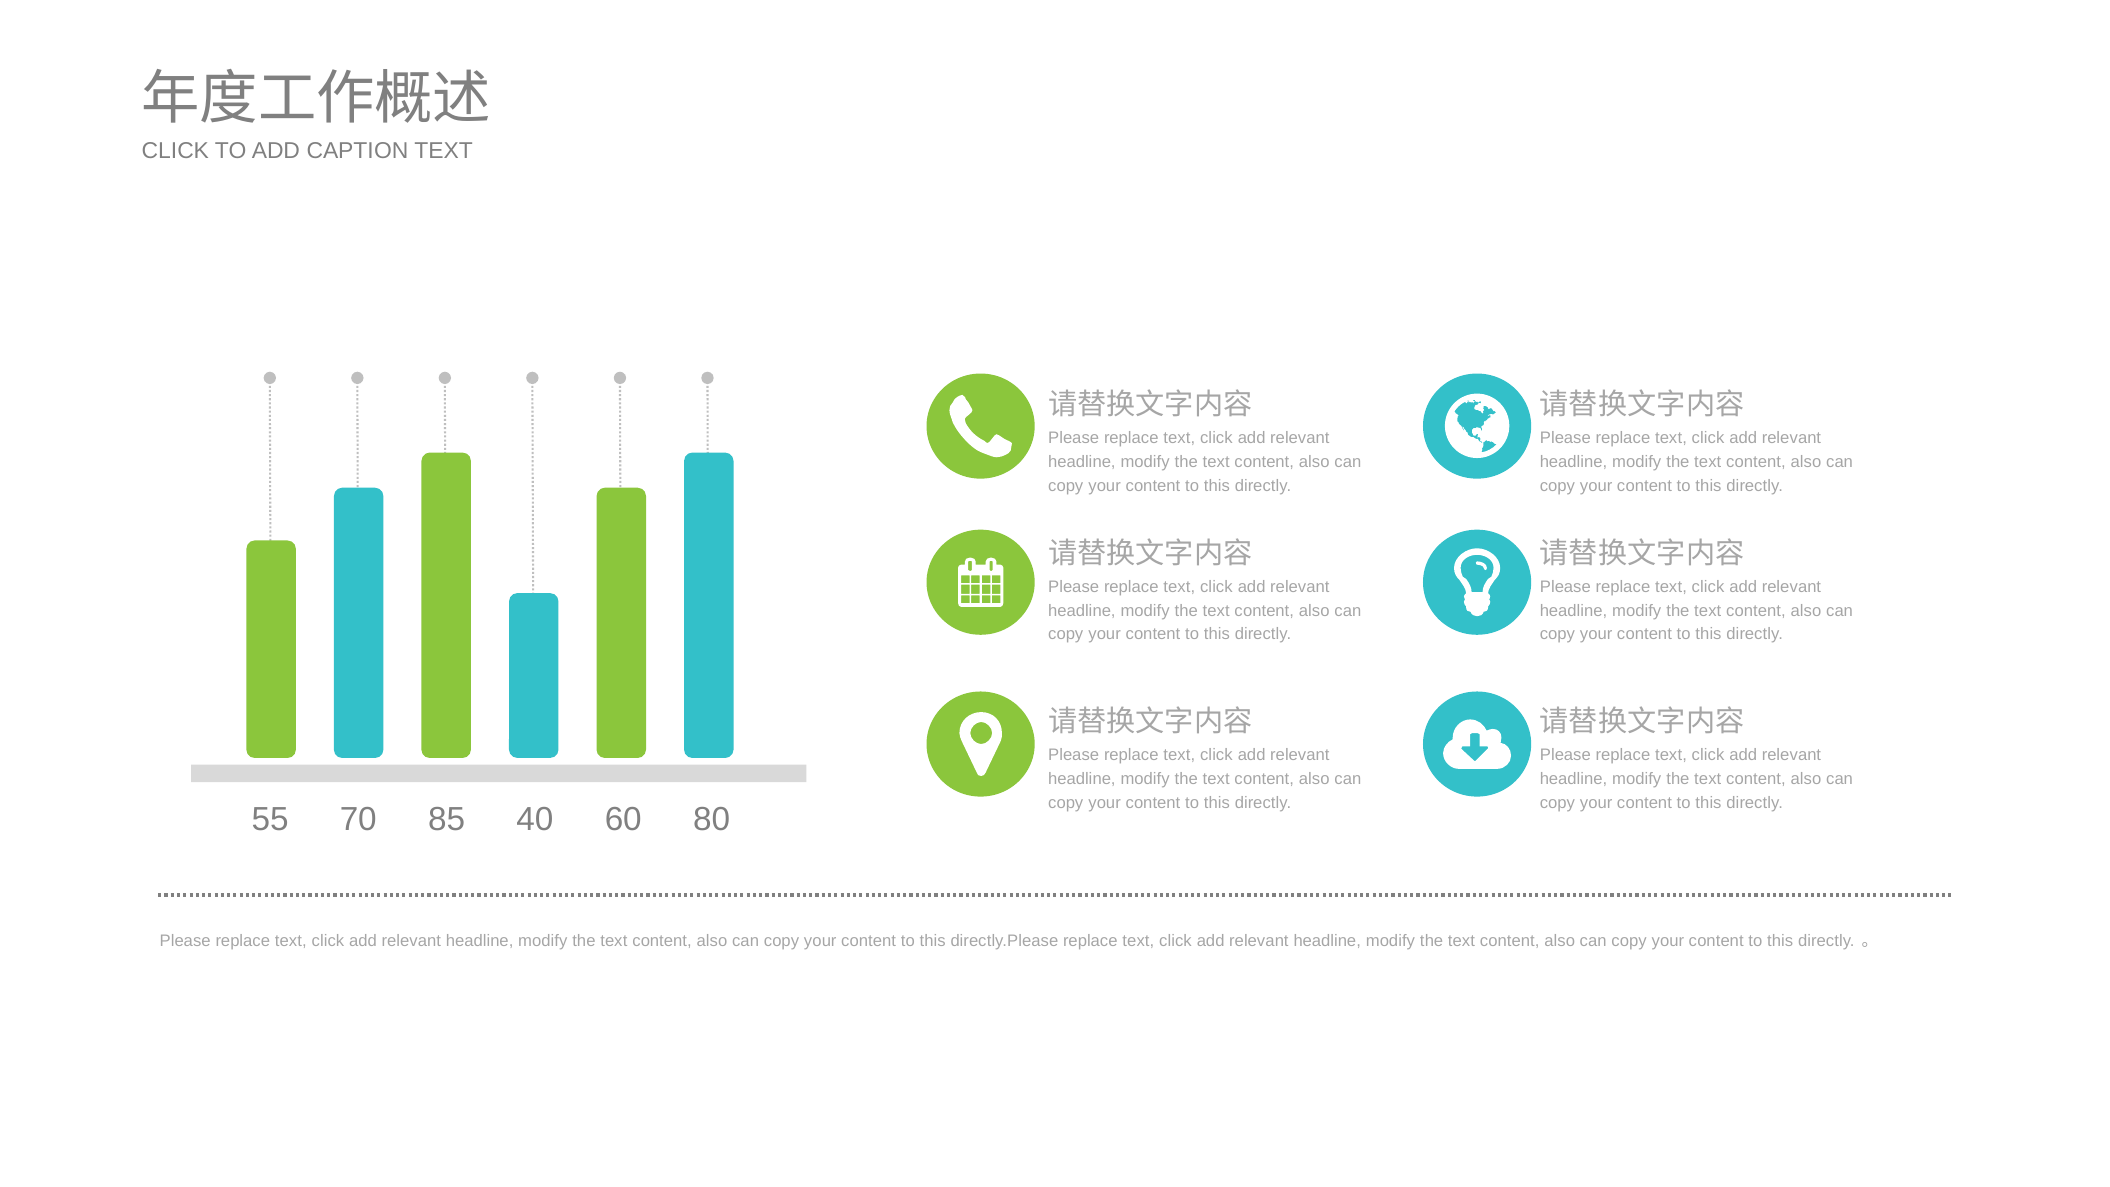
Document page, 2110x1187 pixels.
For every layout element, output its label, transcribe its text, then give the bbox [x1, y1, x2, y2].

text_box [1539, 527, 1874, 643]
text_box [926, 691, 1035, 797]
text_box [1539, 695, 1874, 811]
text_box 70 [339, 789, 377, 837]
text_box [1422, 373, 1532, 479]
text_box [421, 377, 471, 758]
text_box 60 [604, 789, 642, 837]
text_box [926, 529, 1035, 635]
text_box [1422, 529, 1532, 635]
text_box Please replace text, click add relevant headline, modify the text content, also can copy your content to this directly.Please replace text, click add relevant headline, modify the text content, also can copy your content to this directly.。 [159, 925, 1950, 950]
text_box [596, 377, 646, 758]
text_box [684, 377, 734, 758]
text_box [1539, 378, 1874, 494]
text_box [246, 377, 296, 758]
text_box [1048, 695, 1383, 811]
text_box CLICK TO ADD CAPTION TEXT [141, 135, 521, 163]
text_box 55 [251, 789, 289, 837]
text_box 年度工作概述 [141, 60, 521, 131]
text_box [333, 377, 384, 758]
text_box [1422, 691, 1532, 797]
text_box 40 [516, 789, 554, 837]
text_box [1048, 527, 1383, 643]
text_box 80 [692, 789, 731, 837]
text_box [926, 373, 1035, 479]
text_box [190, 763, 807, 783]
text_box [509, 377, 559, 758]
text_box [1048, 378, 1392, 494]
text_box 85 [428, 789, 466, 837]
